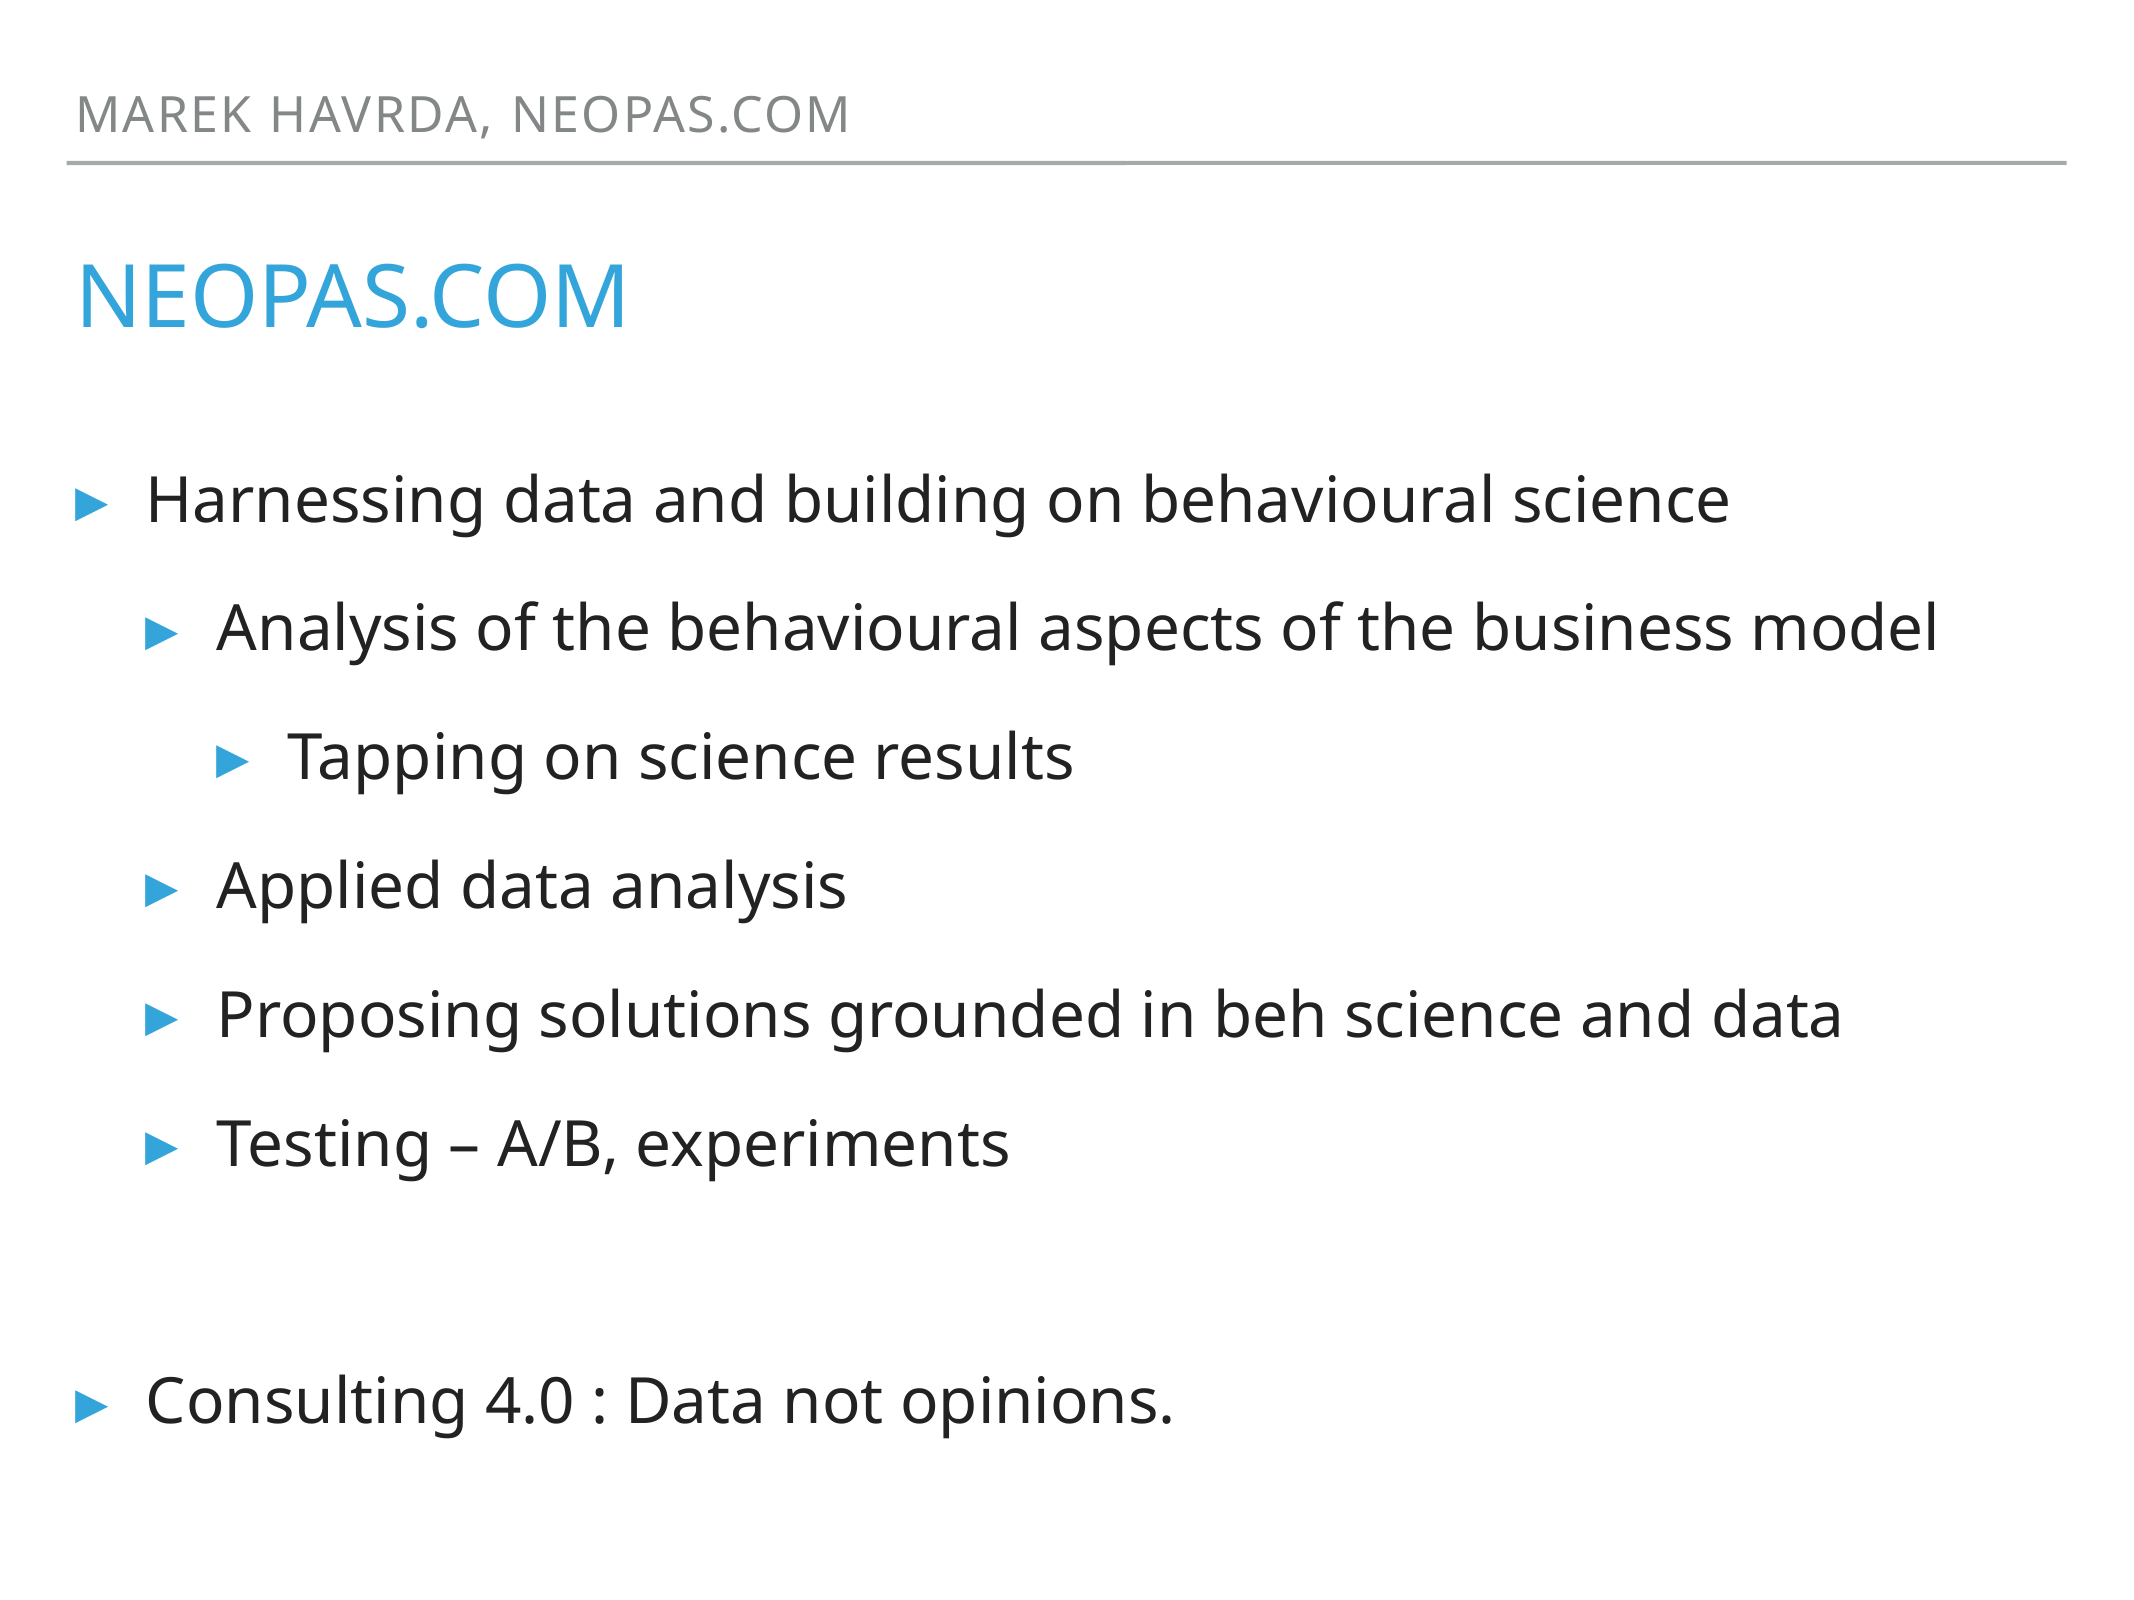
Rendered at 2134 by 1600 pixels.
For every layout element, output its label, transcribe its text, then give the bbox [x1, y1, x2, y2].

list Marek havrda, neopas.com [66, 84, 1901, 151]
list Harnessing data and building on behavioural science Analysis of the behavioural aspects of the business model Tapping on science results Applied data analysis Proposing solutions grounded in beh science and data Testing – A/B, experiments Consulting 4.0 : Data not opinions. [66, 449, 2068, 1453]
title Neopas.com [66, 251, 2068, 372]
